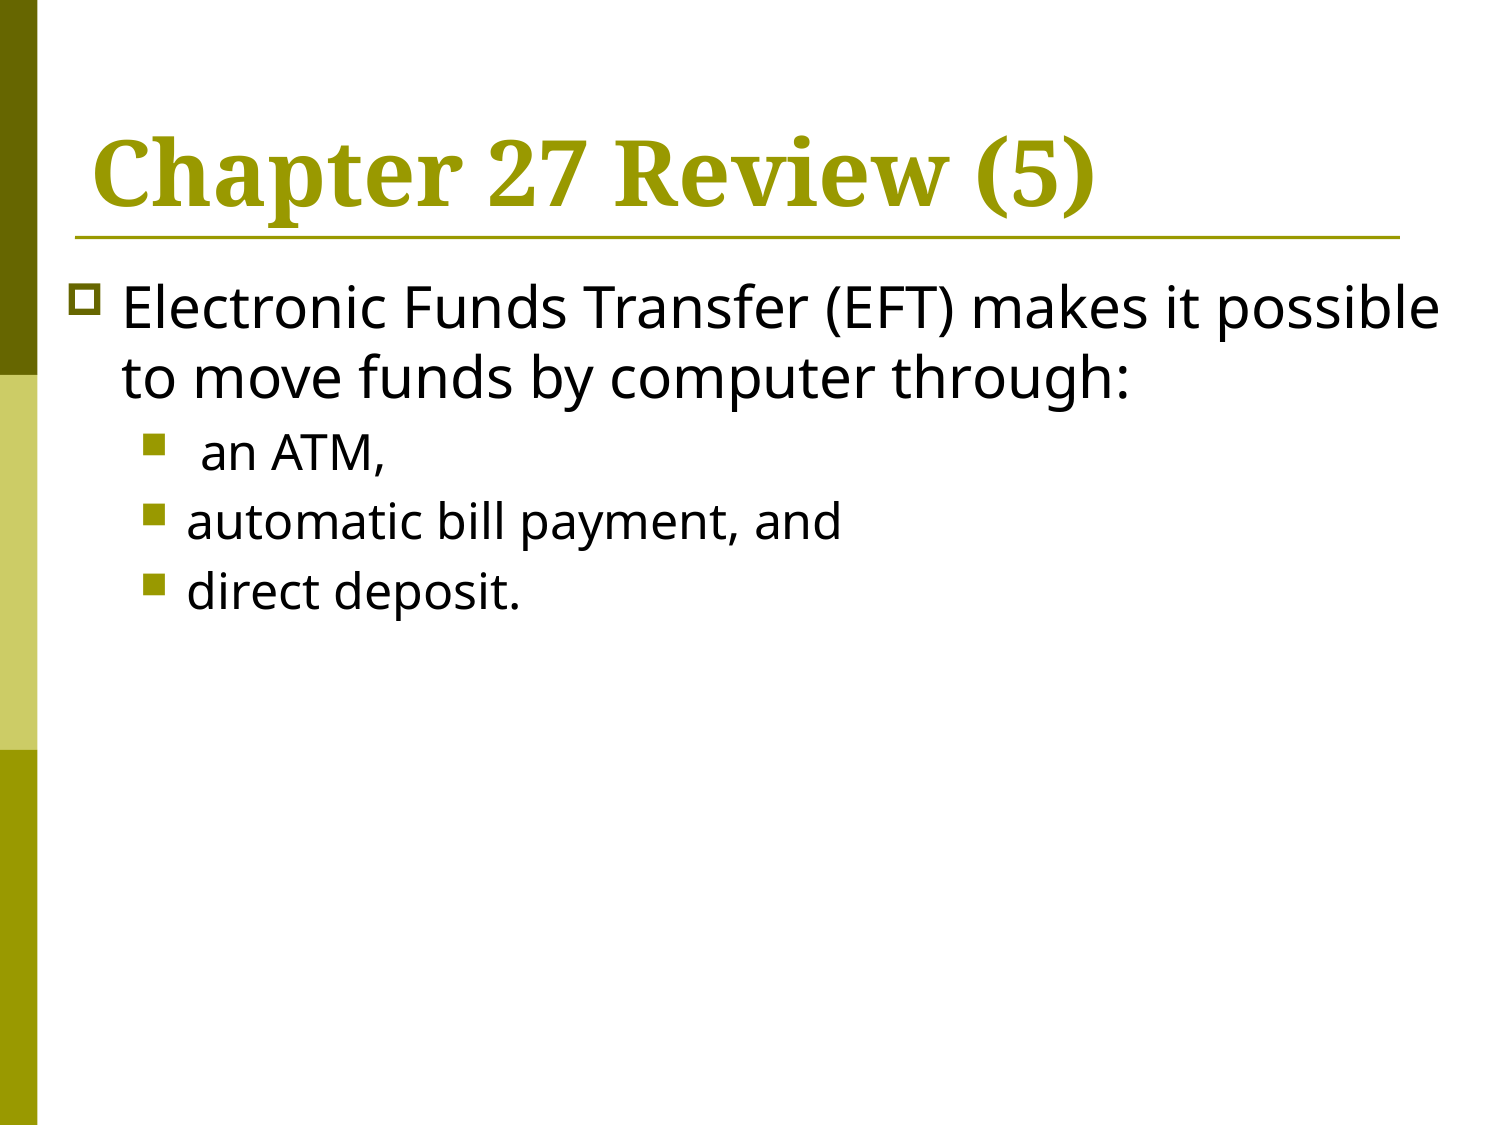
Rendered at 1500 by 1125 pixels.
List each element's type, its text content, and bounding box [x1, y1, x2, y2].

title Chapter 27 Review (5) [74, 45, 1426, 233]
list Electronic Funds Transfer (EFT) makes it possible to move funds by computer through: an ATM, automatic bill payment, and direct deposit. [49, 262, 1463, 1006]
